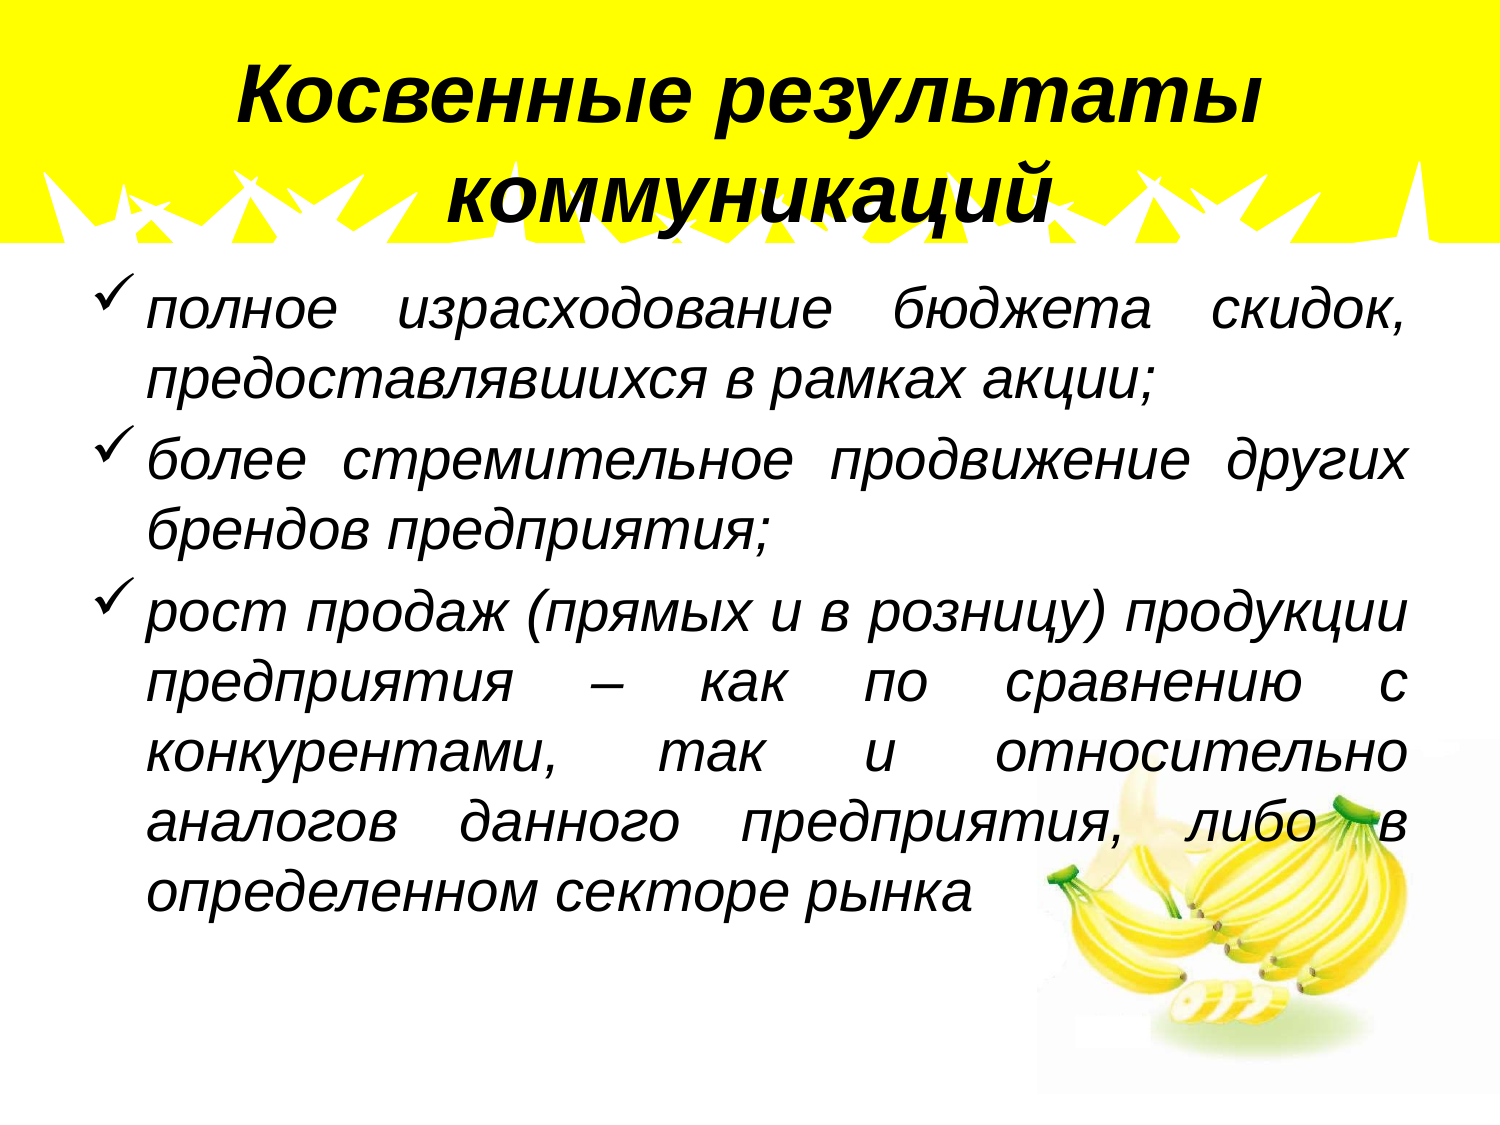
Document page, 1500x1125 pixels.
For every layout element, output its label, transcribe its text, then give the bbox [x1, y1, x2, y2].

picture [1037, 739, 1500, 1094]
title Косвенные результаты коммуникаций [75, 45, 1425, 233]
list полное израсходование бюджета скидок, предоставлявшихся в рамках акции; более стремительное продвижение других брендов предприятия; рост продаж (прямых и в розницу) продукции предприятия – как по сравнению с конкурентами, так и относительно аналогов данного предприятия, либо в определенном секторе рынка [75, 262, 1425, 1005]
